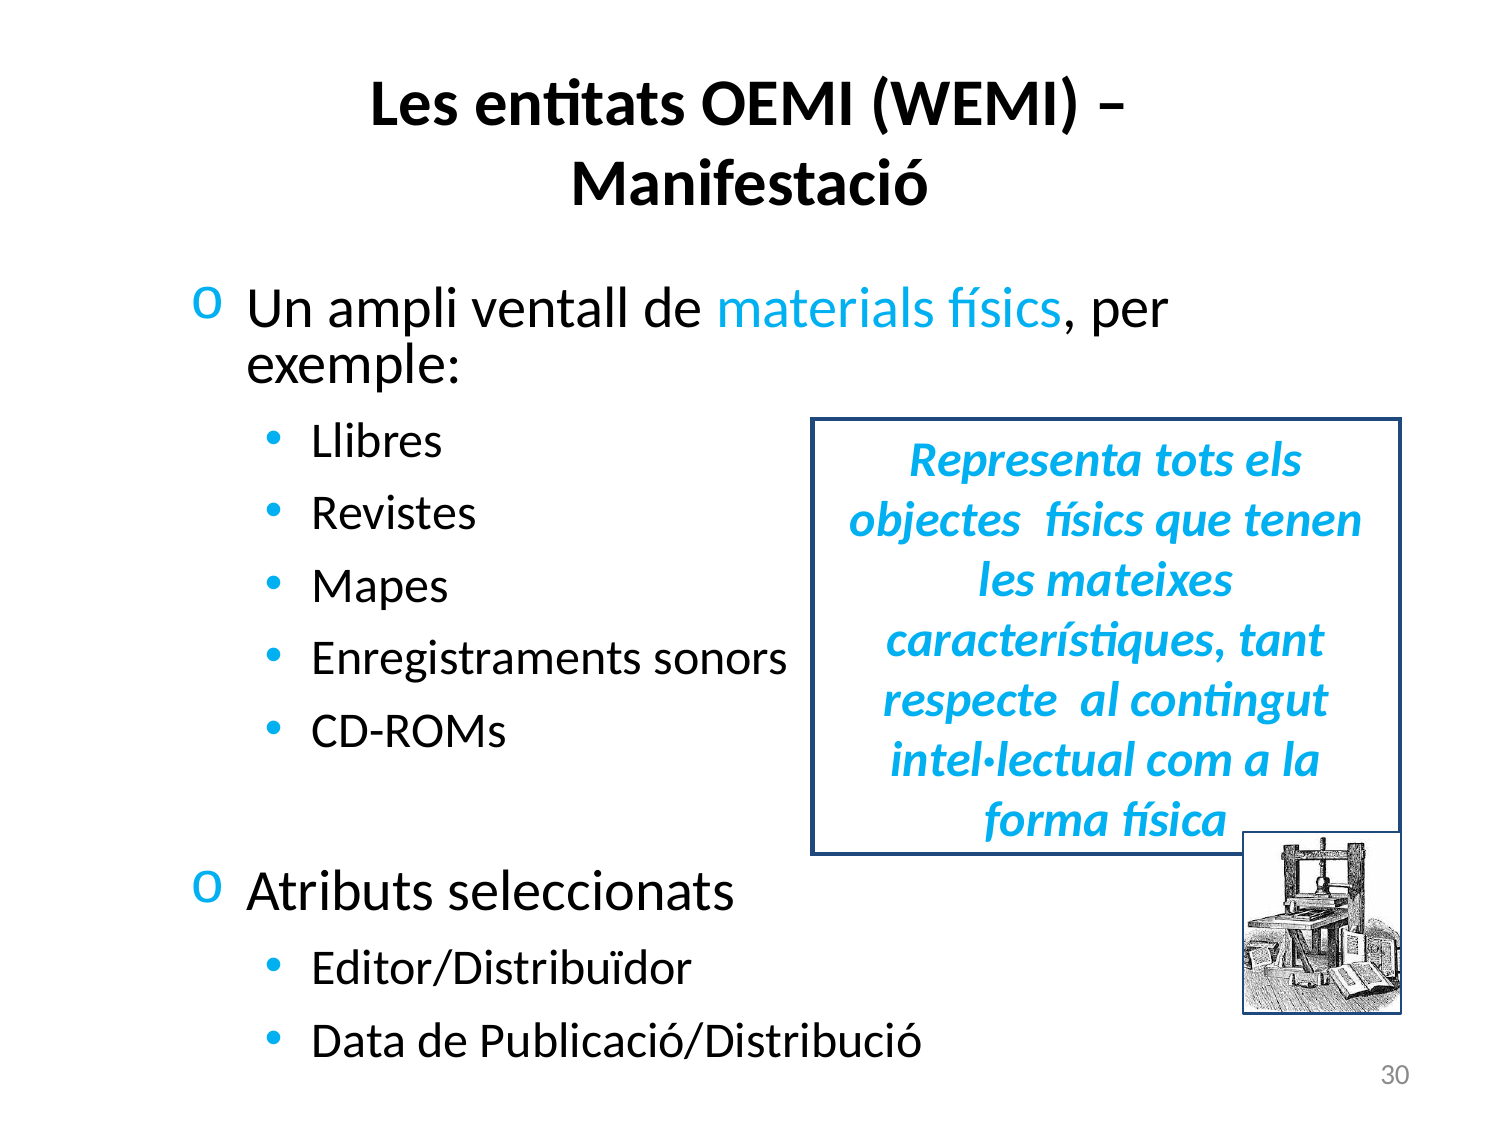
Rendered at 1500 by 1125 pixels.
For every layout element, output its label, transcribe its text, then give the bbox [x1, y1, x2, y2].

slide_number 30 [1074, 1042, 1425, 1103]
text_box Representa tots els objectes físics que tenen les mateixes característiques, tant respecte al contingut intel·lectual com a la forma física [812, 419, 1400, 855]
list Un ampli ventall de materials físics, per exemple: Llibres Revistes Mapes Enregistraments sonors CD-ROMs Atributs seleccionats Editor/Distribuïdor Data de Publicació/Distribució [174, 275, 1400, 1088]
title Les entitats OEMI (WEMI) – Manifestació [75, 45, 1425, 233]
picture [1244, 832, 1401, 1013]
